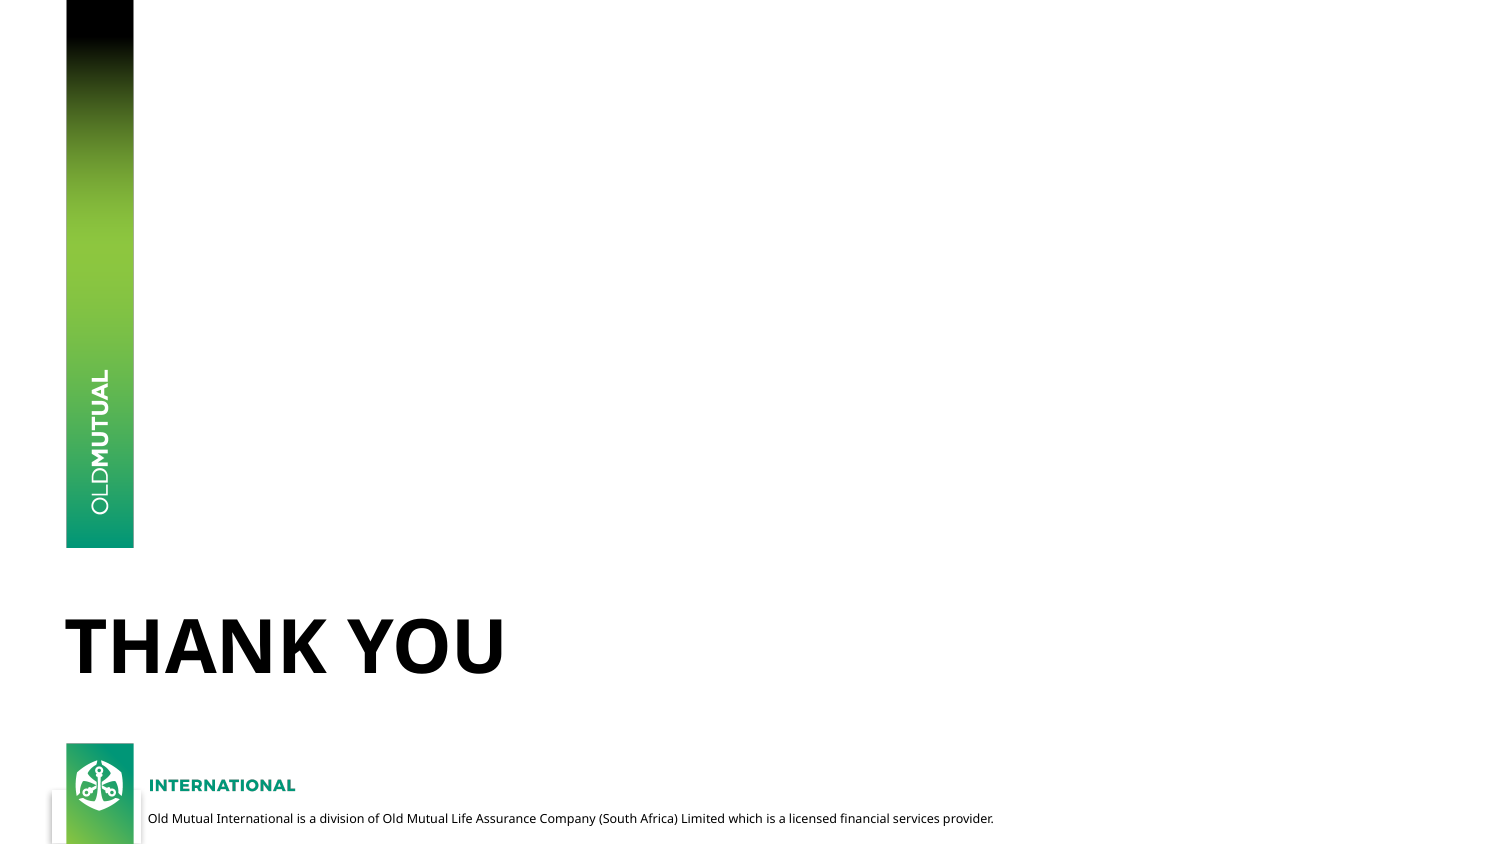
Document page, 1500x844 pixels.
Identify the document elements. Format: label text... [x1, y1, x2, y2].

picture [1, 0, 365, 844]
title THANK YOU [49, 610, 779, 678]
